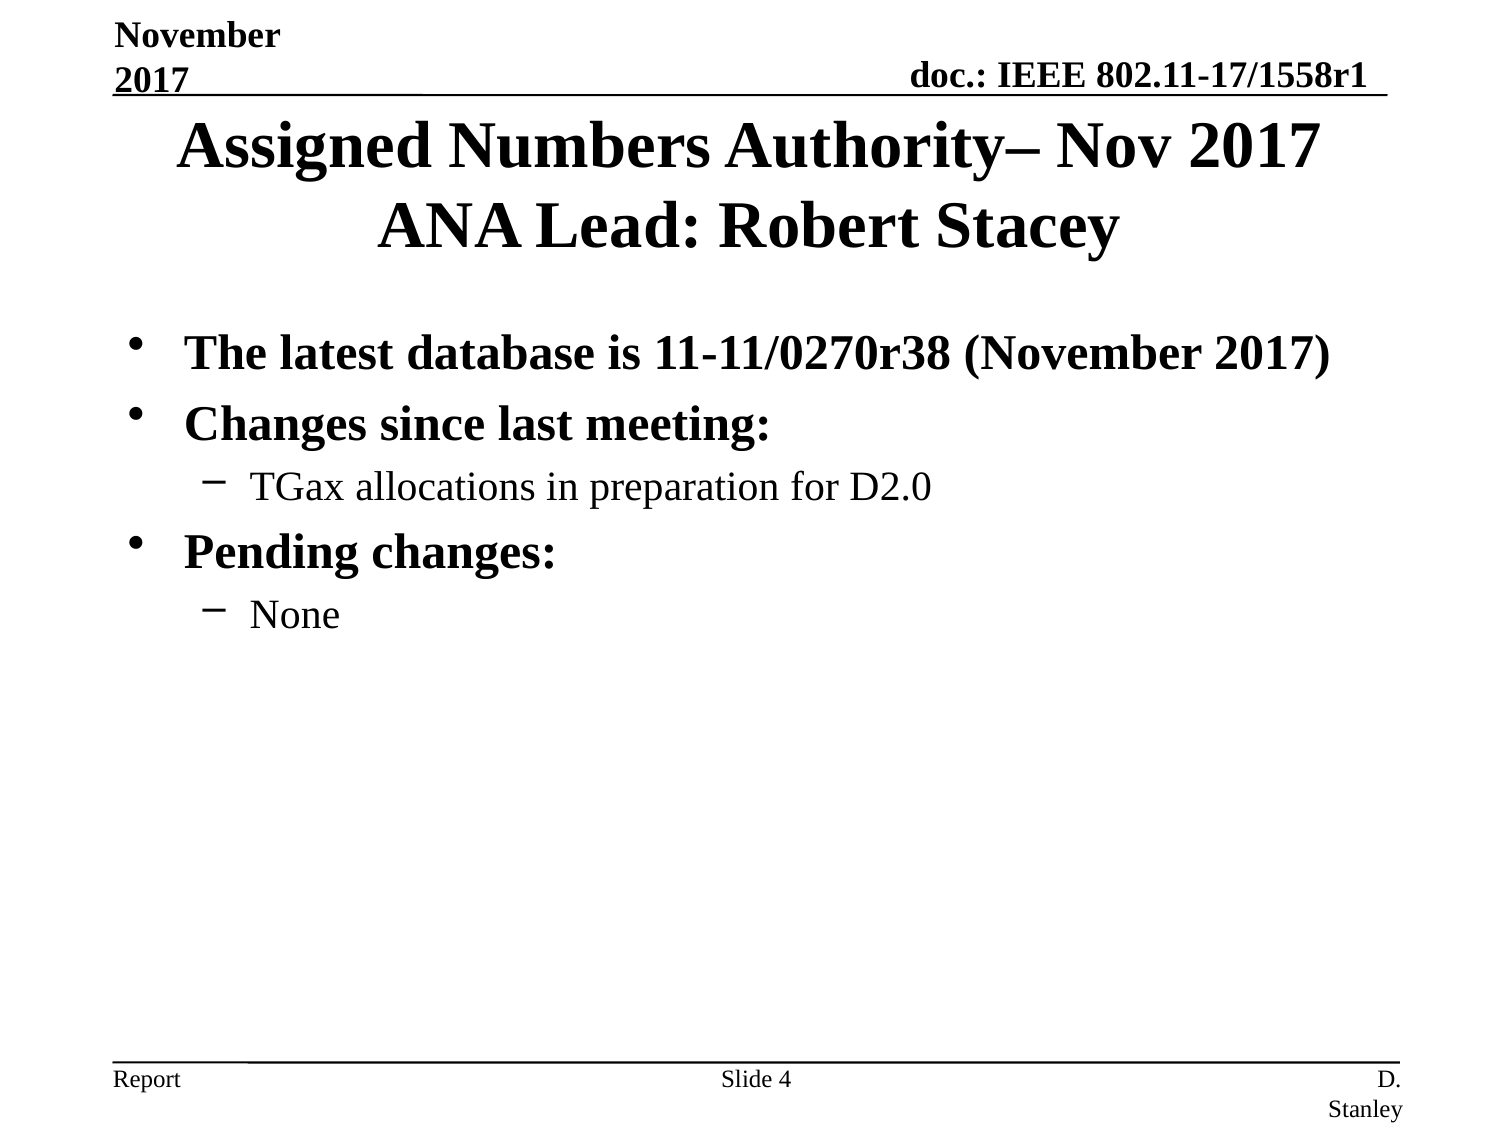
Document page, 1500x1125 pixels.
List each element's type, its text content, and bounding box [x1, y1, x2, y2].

slide_number Slide 4 [721, 1062, 792, 1093]
footer D. Stanley, HP Enterprise [1325, 1062, 1402, 1093]
title Assigned Numbers Authority– Nov 2017 ANA Lead: Robert Stacey [112, 125, 1388, 238]
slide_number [114, 54, 335, 100]
list The latest database is 11-11/0270r38 (November 2017) Changes since last meeting: TGax allocations in preparation for D2.0 Pending changes: None [112, 312, 1425, 1000]
